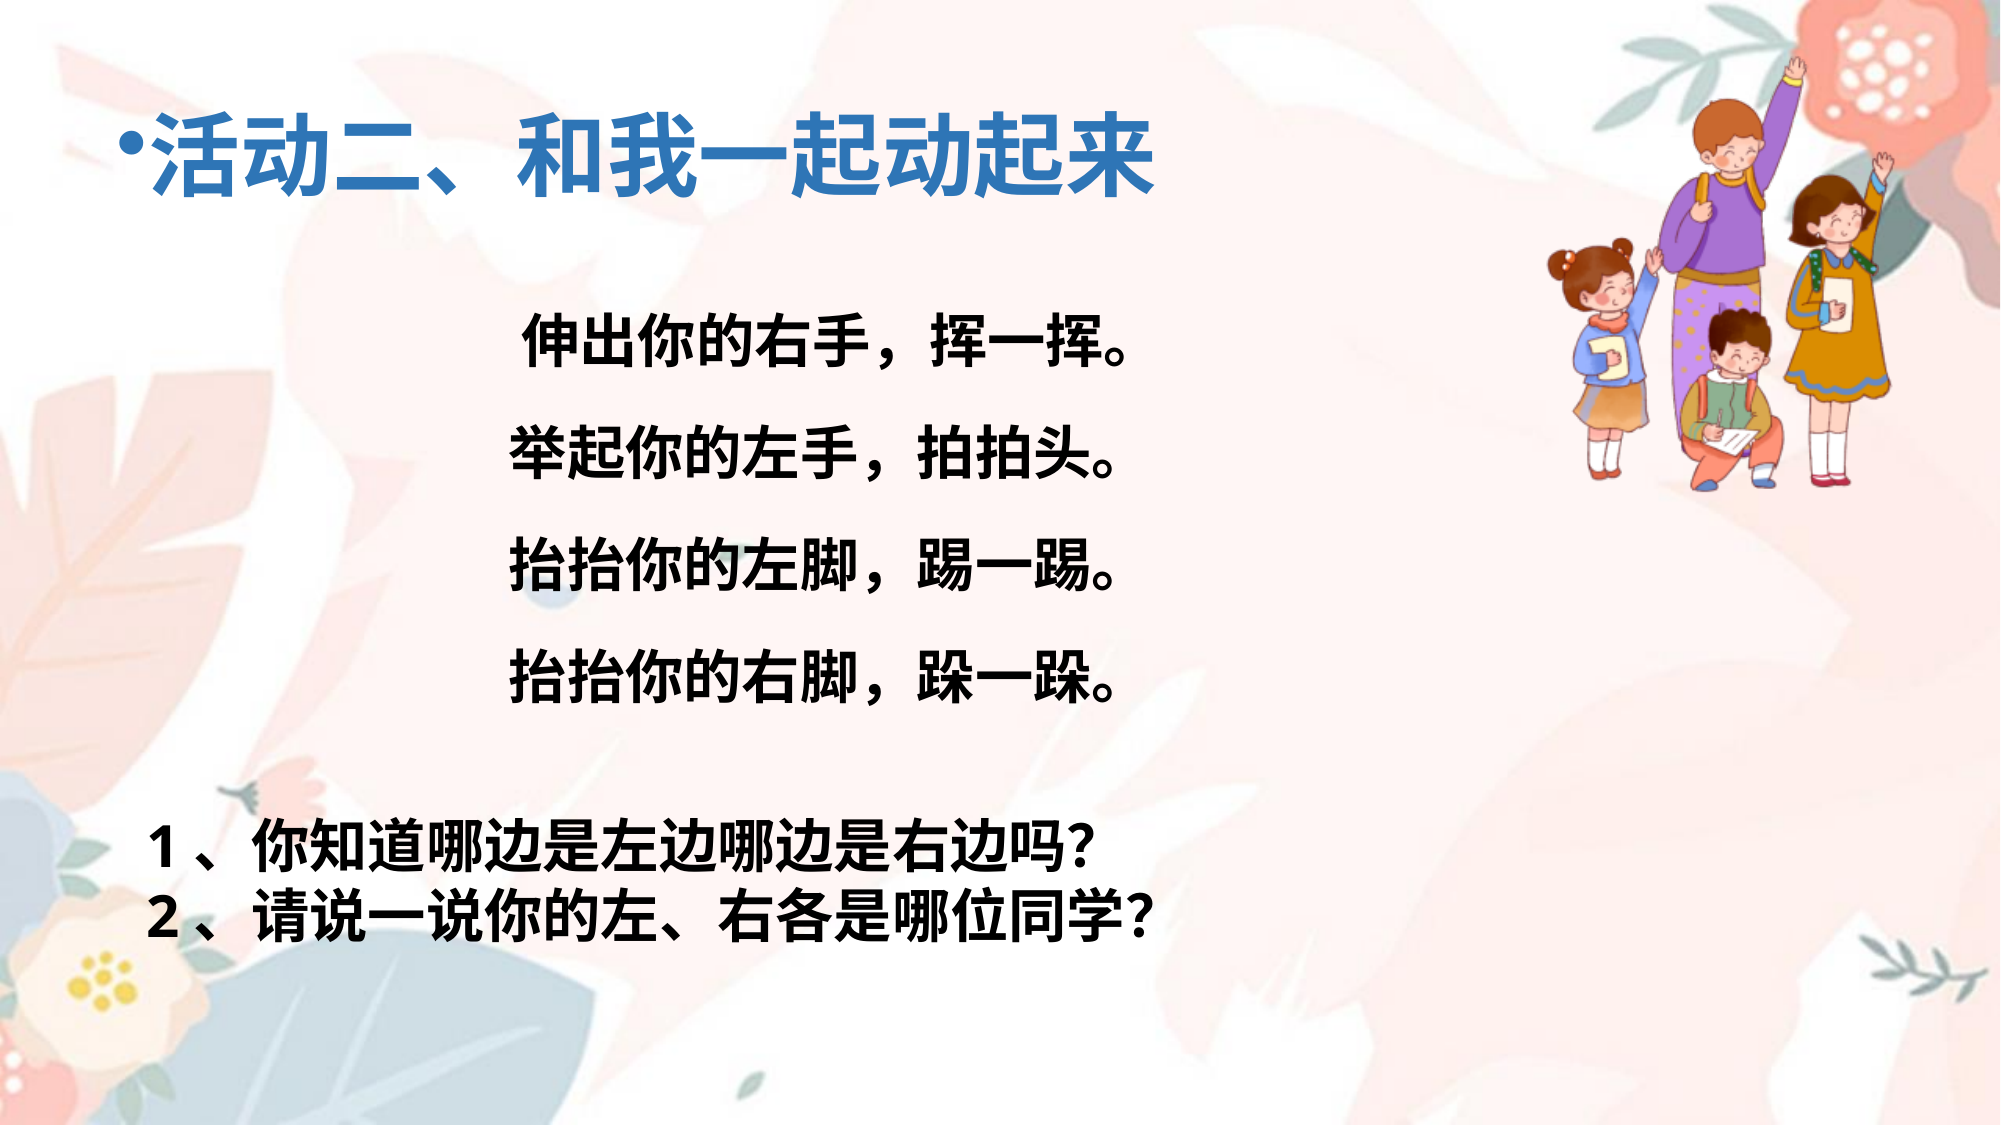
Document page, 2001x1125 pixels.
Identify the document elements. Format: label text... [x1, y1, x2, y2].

text_box 1、你知道哪边是左边哪边是右边吗？ 2、请说一说你的左、右各是哪位同学？ [131, 802, 1493, 957]
text_box 伸出你的右手，挥一挥。 举起你的左手，拍拍头。 抬抬你的左脚，踢一踢。 抬抬你的右脚，跺一跺。 [211, 254, 1381, 719]
picture [0, 0, 2001, 1125]
text_box 活动二、和我一起动起来 [101, 69, 1363, 176]
